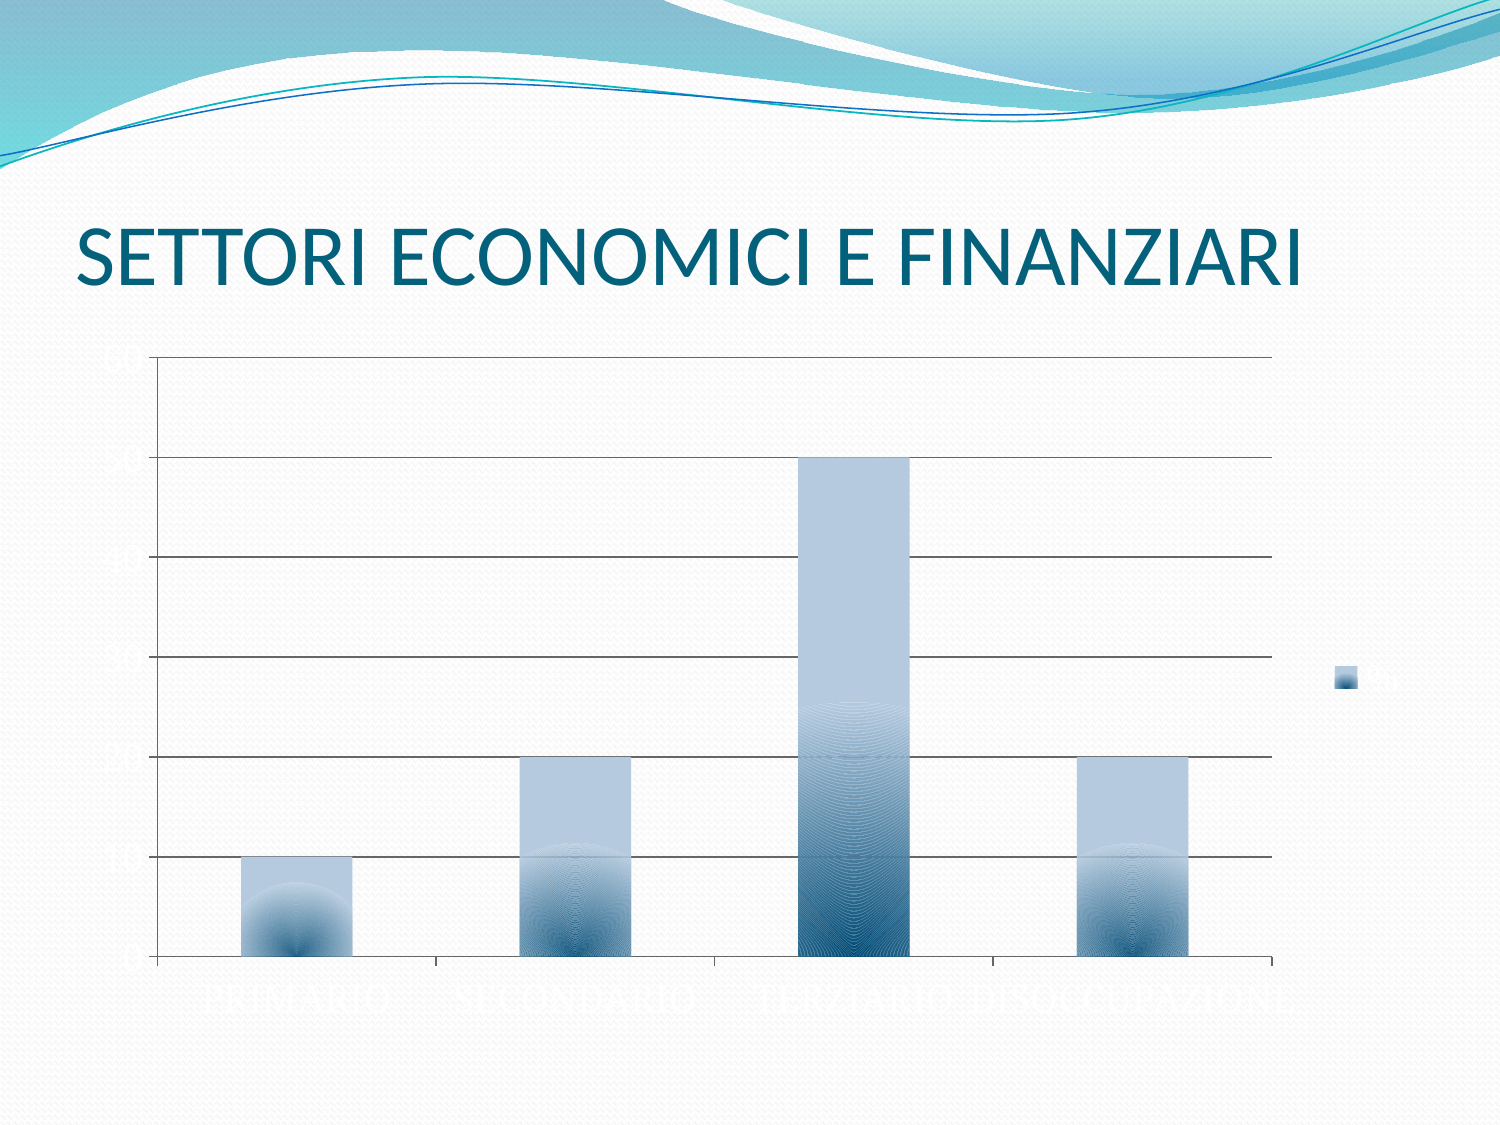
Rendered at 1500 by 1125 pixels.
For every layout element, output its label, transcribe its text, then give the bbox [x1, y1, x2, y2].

title SETTORI ECONOMICI E FINANZIARI [75, 115, 1425, 303]
chart [74, 317, 1426, 1038]
